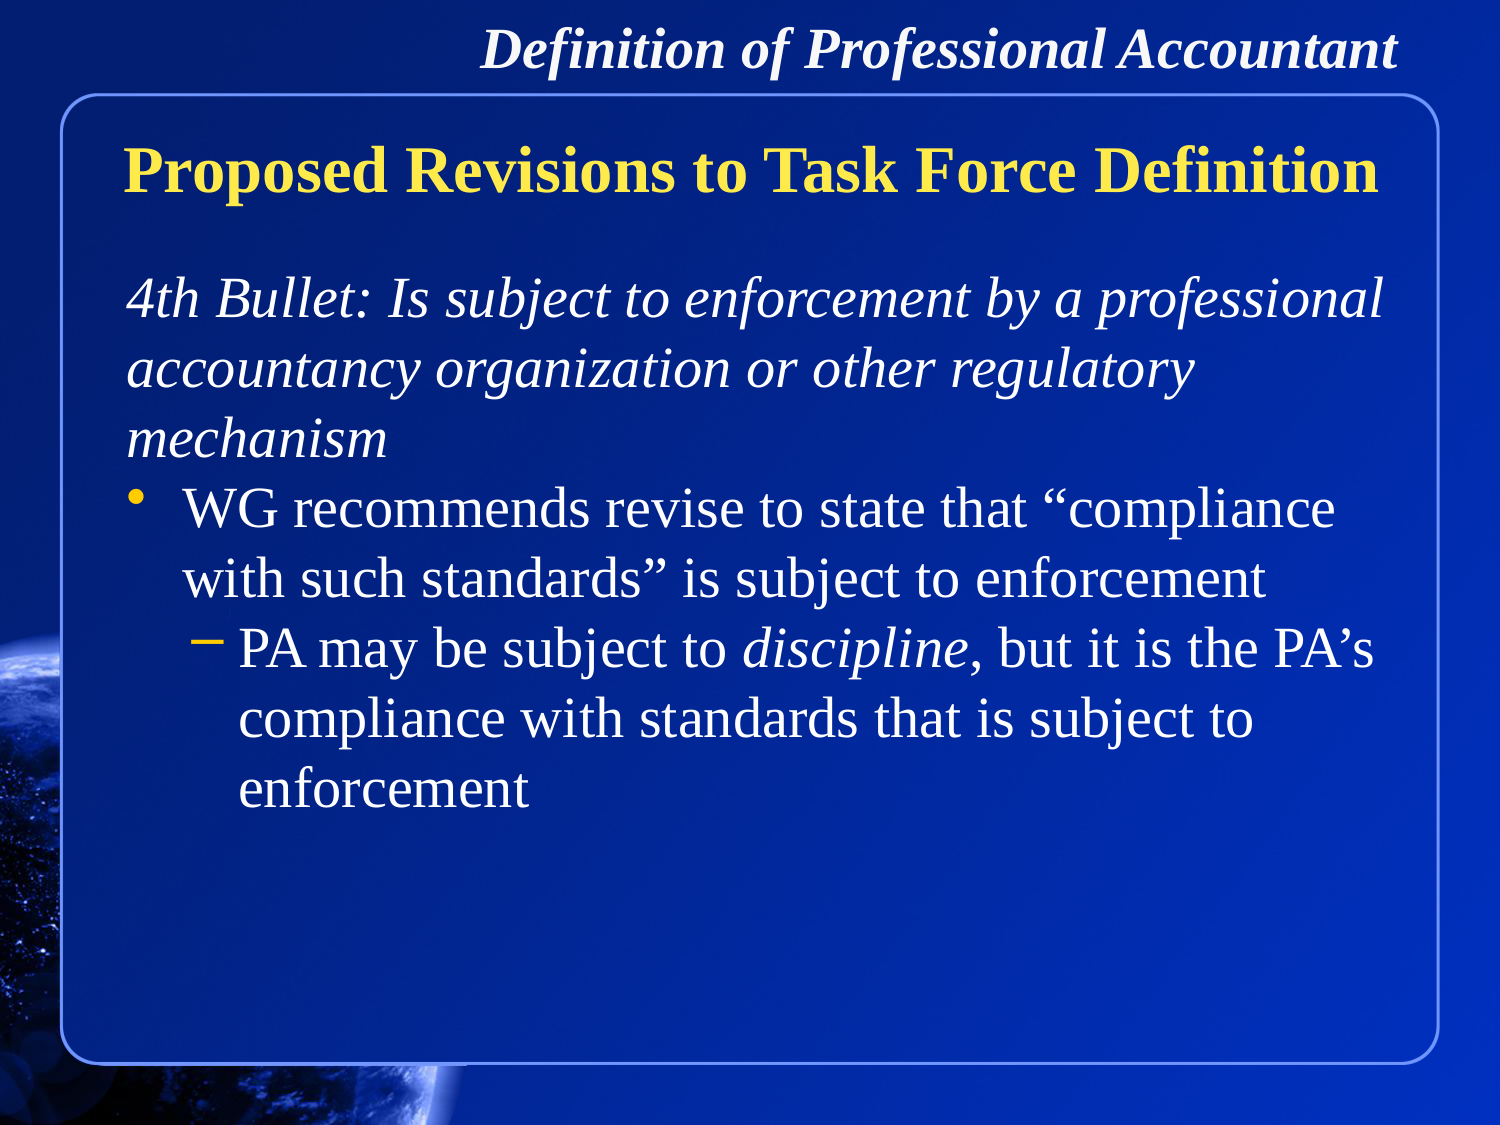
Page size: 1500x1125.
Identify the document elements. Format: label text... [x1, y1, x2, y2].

list Proposed Revisions to Task Force Definition [107, 118, 1411, 215]
title Definition of Professional Accountant [149, 0, 1414, 92]
list 4th Bullet: Is subject to enforcement by a professional accountancy organization or other regulatory mechanism WG recommends revise to state that “compliance with such standards” is subject to enforcement PA may be subject to discipline, but it is the PA’s compliance with standards that is subject to enforcement [110, 251, 1426, 1068]
picture [0, 0, 1500, 1125]
